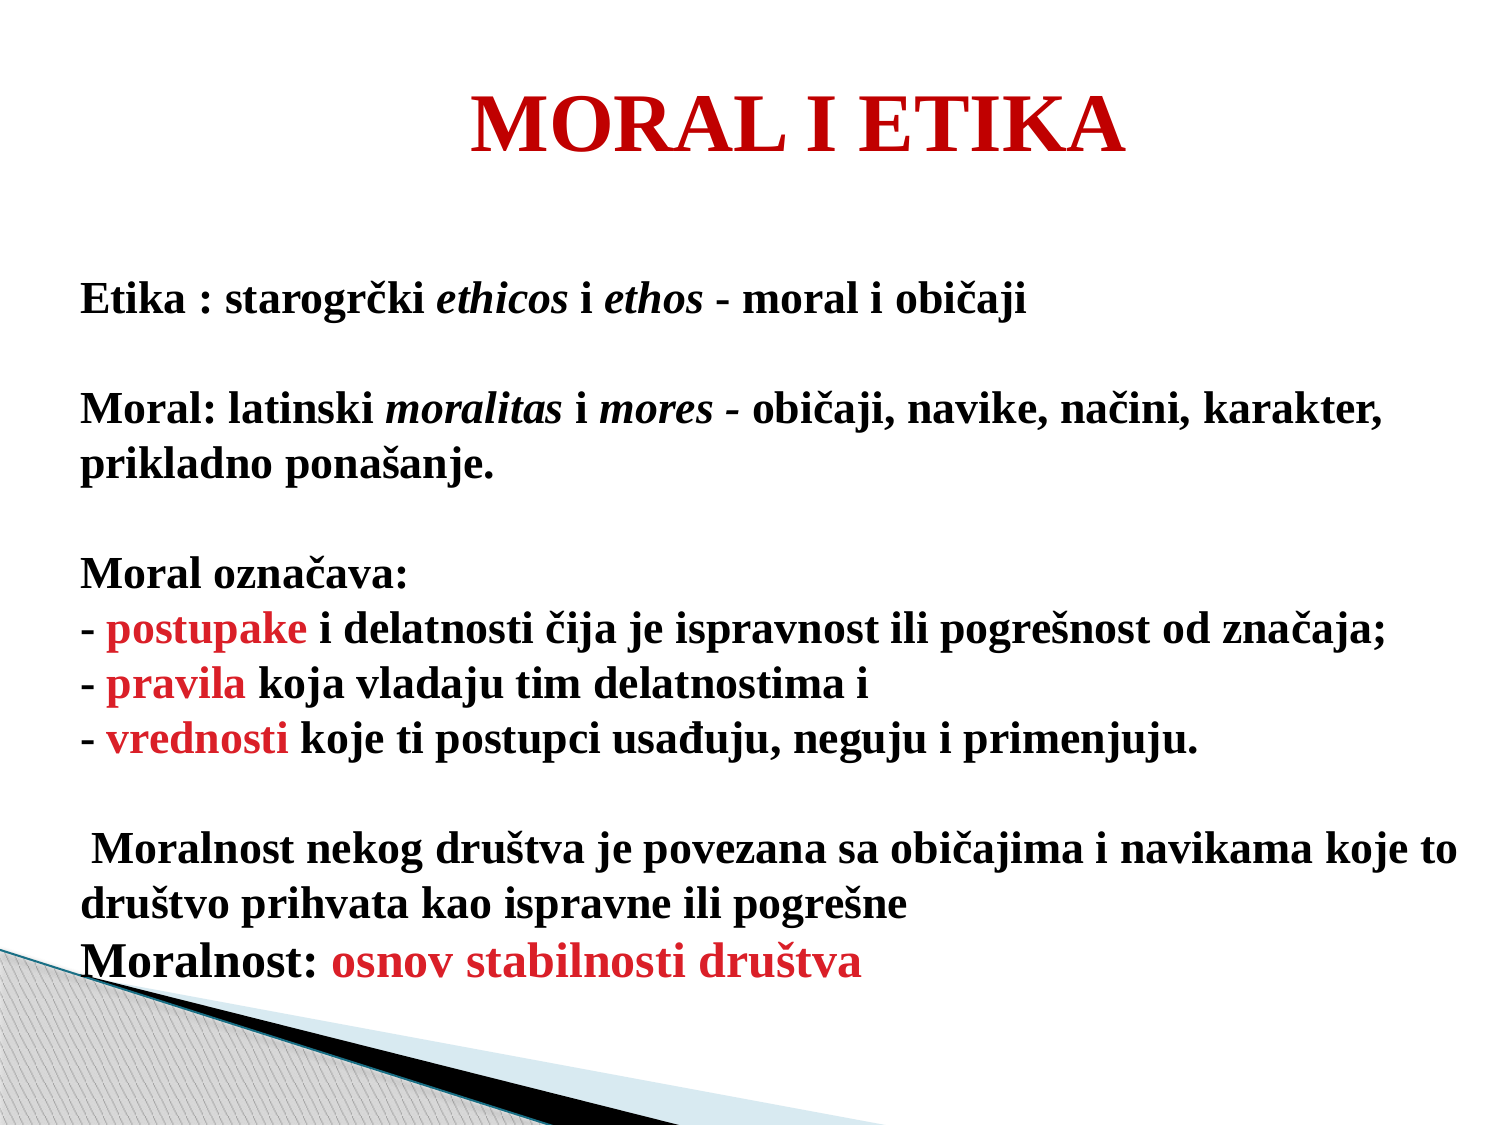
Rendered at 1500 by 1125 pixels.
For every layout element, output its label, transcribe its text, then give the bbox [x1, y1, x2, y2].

title MORAL I ETIKA Etika : starogrčki ethicos i ethos - moral i običaji Moral: latinski moralitas i mores - običaji, navike, načini, karakter, prikladno ponašanje. Moral označava: - postupake i delatnosti čija je ispravnost ili pogrešnost od značaja; - pravila koja vladaju tim delatnostima i - vrednosti koje ti postupci usađuju, neguju i primenjuju. Moralnost nekog društva je povezana sa običajima i navikama koje to društvo prihvata kao ispravne ili pogrešne Moralnost: osnov stabilnosti društva [35, 0, 1500, 1043]
